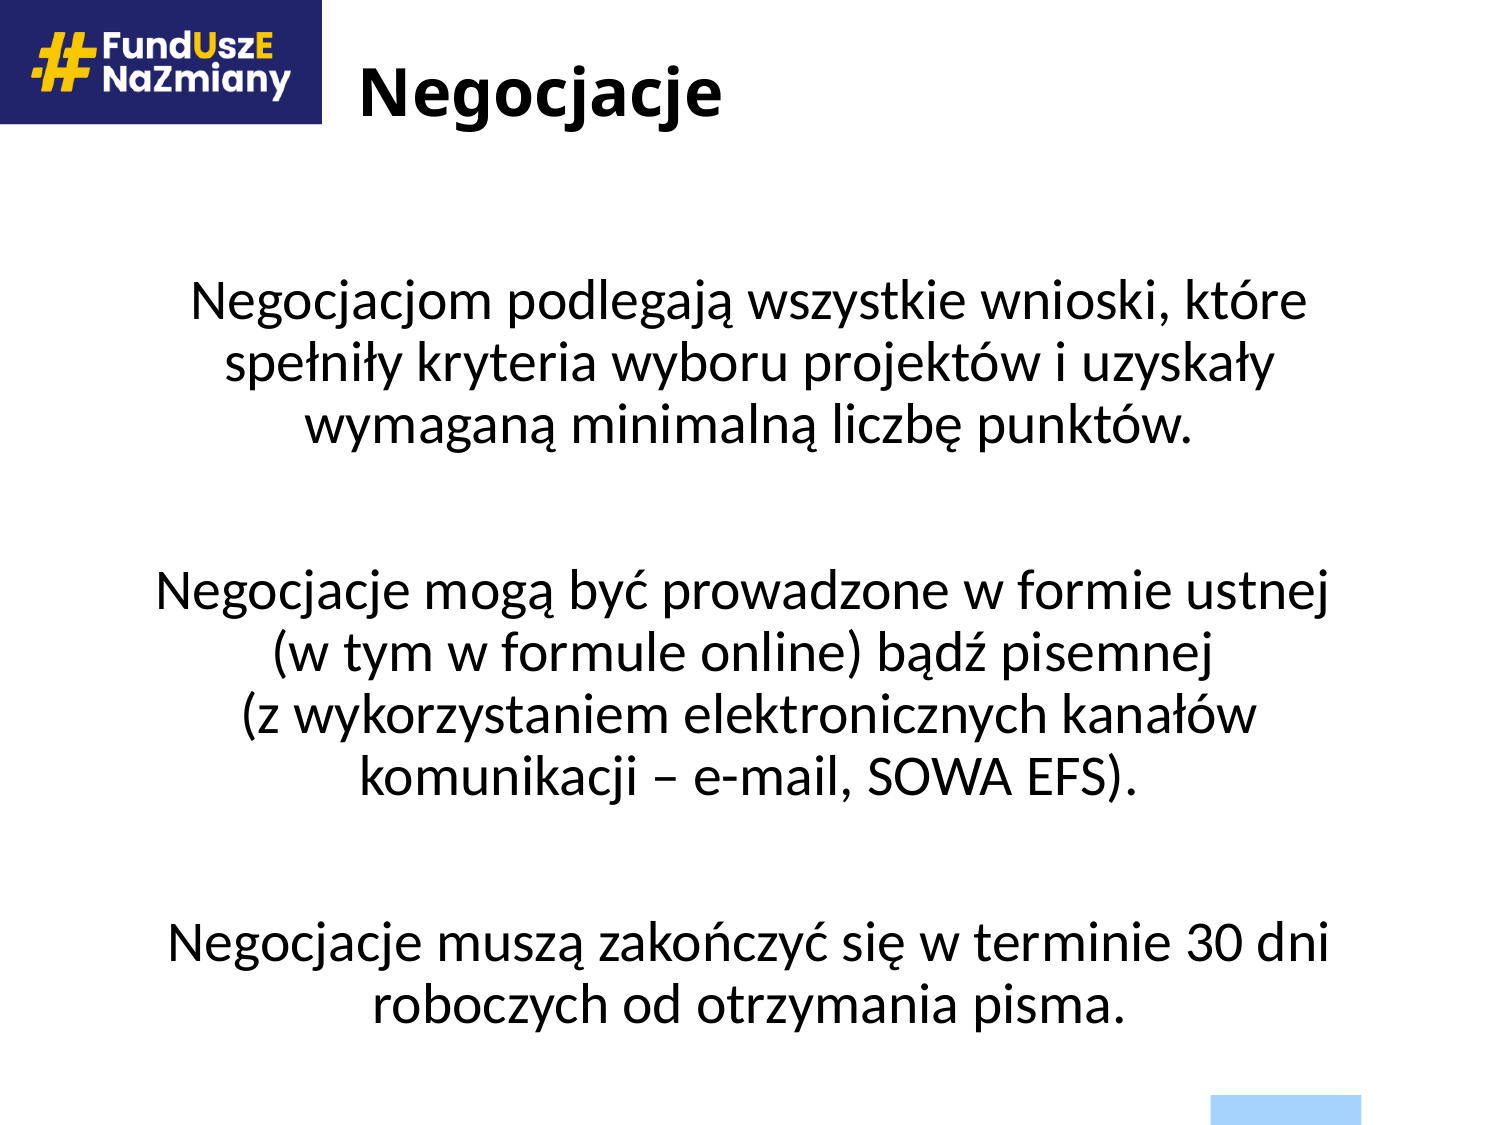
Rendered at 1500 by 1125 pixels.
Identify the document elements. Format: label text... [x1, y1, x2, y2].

title Negocjacje [342, 45, 1500, 145]
list Negocjacjom podlegają wszystkie wnioski, które spełniły kryteria wyboru projektów i uzyskały wymaganą minimalną liczbę punktów. Negocjacje mogą być prowadzone w formie ustnej (w tym w formule online) bądź pisemnej (z wykorzystaniem elektronicznych kanałów komunikacji – e-mail, SOWA EFS). Negocjacje muszą zakończyć się w terminie 30 dni roboczych od otrzymania pisma. [103, 262, 1397, 1047]
picture [0, 0, 1500, 1125]
